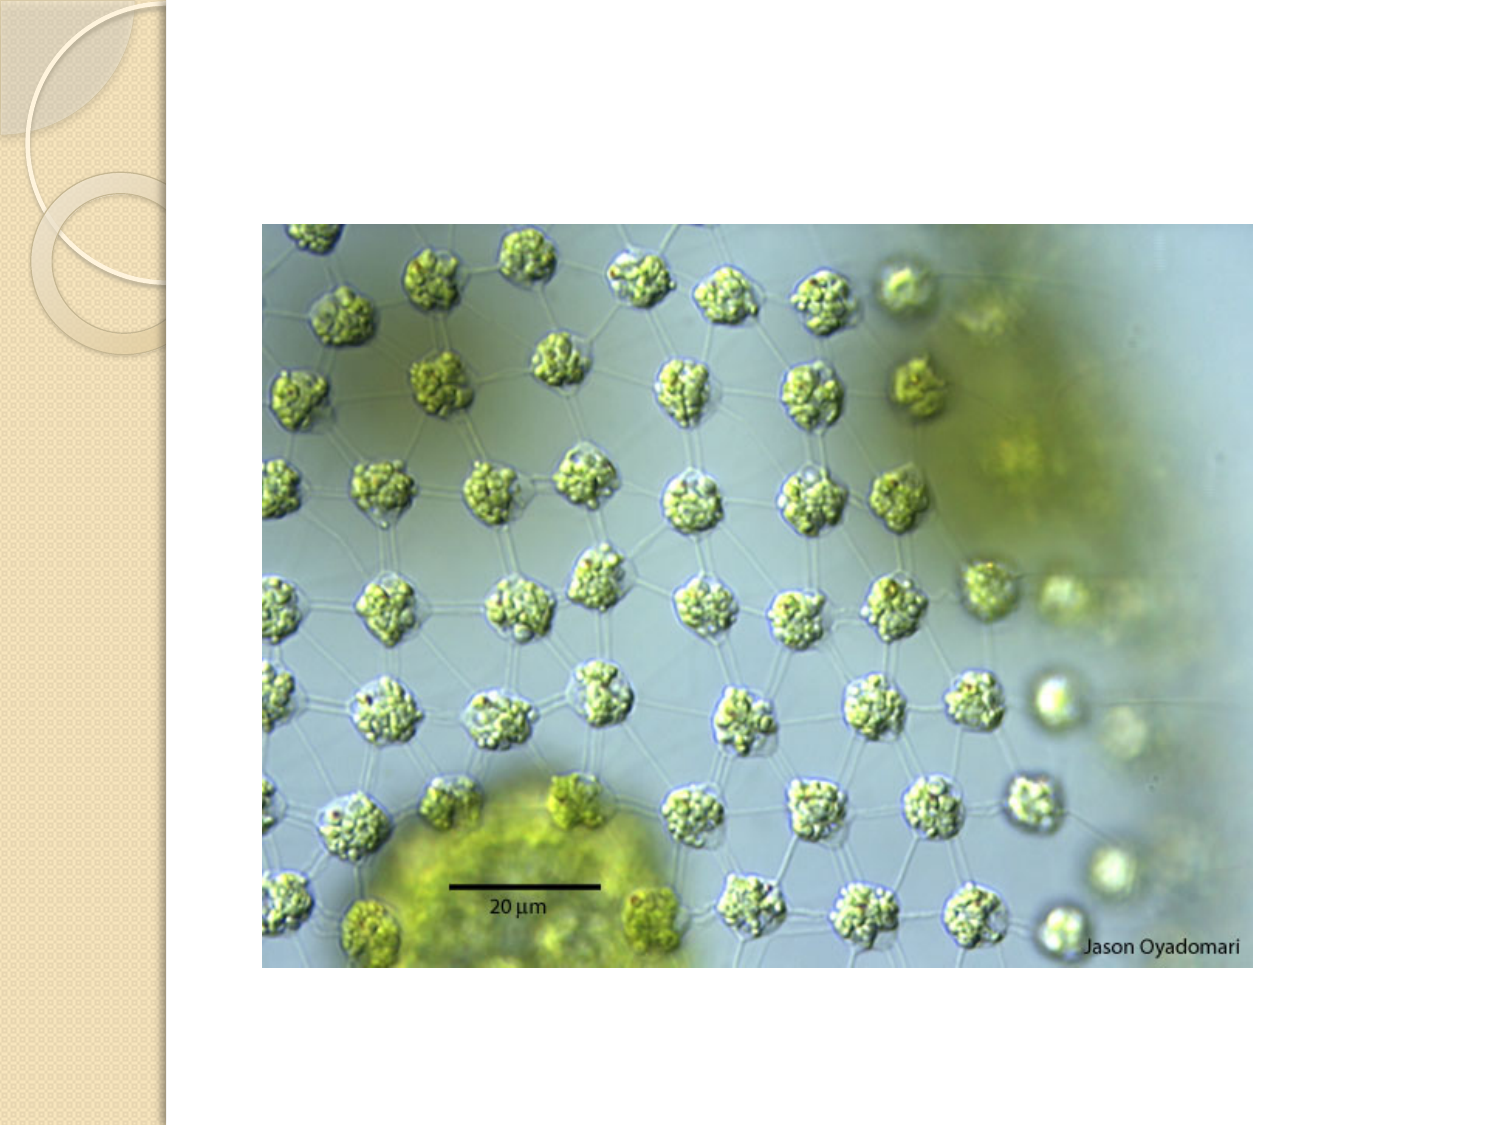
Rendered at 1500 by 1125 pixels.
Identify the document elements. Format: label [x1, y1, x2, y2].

list [262, 224, 1253, 968]
